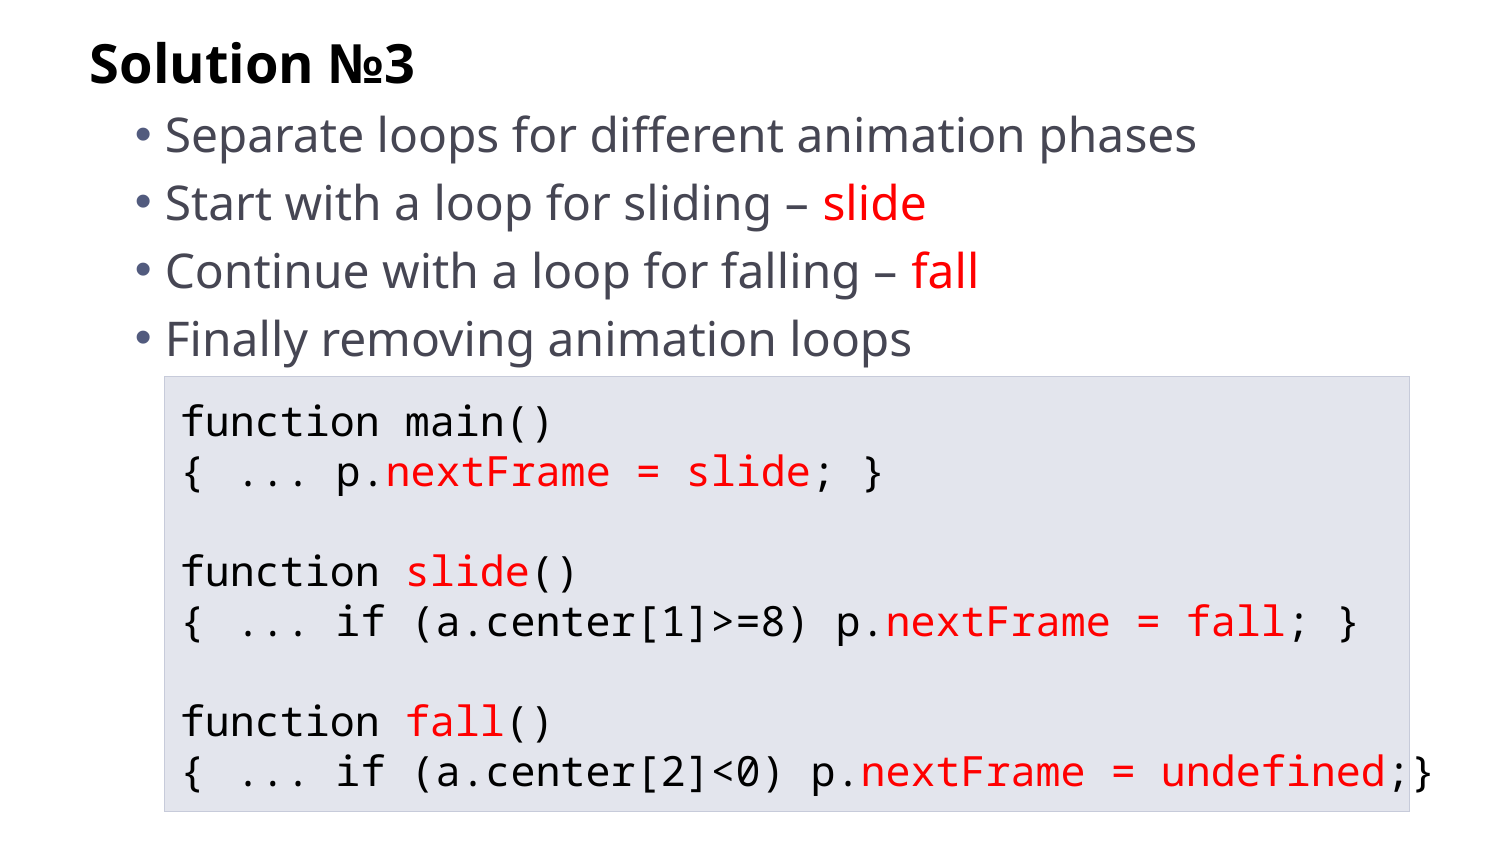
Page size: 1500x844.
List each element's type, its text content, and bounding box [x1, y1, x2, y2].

text_box function main() { ... p.nextFrame = slide; } function slide() { ... if (a.center[1]>=8) p.nextFrame = fall; } function fall() { ... if (a.center[2]<0) p.nextFrame = undefined;} [164, 376, 1410, 812]
list Solution №3 Separate loops for different animation phases Start with a loop for sliding – slide Continue with a loop for falling – fall Finally removing animation loops [75, 21, 1475, 835]
